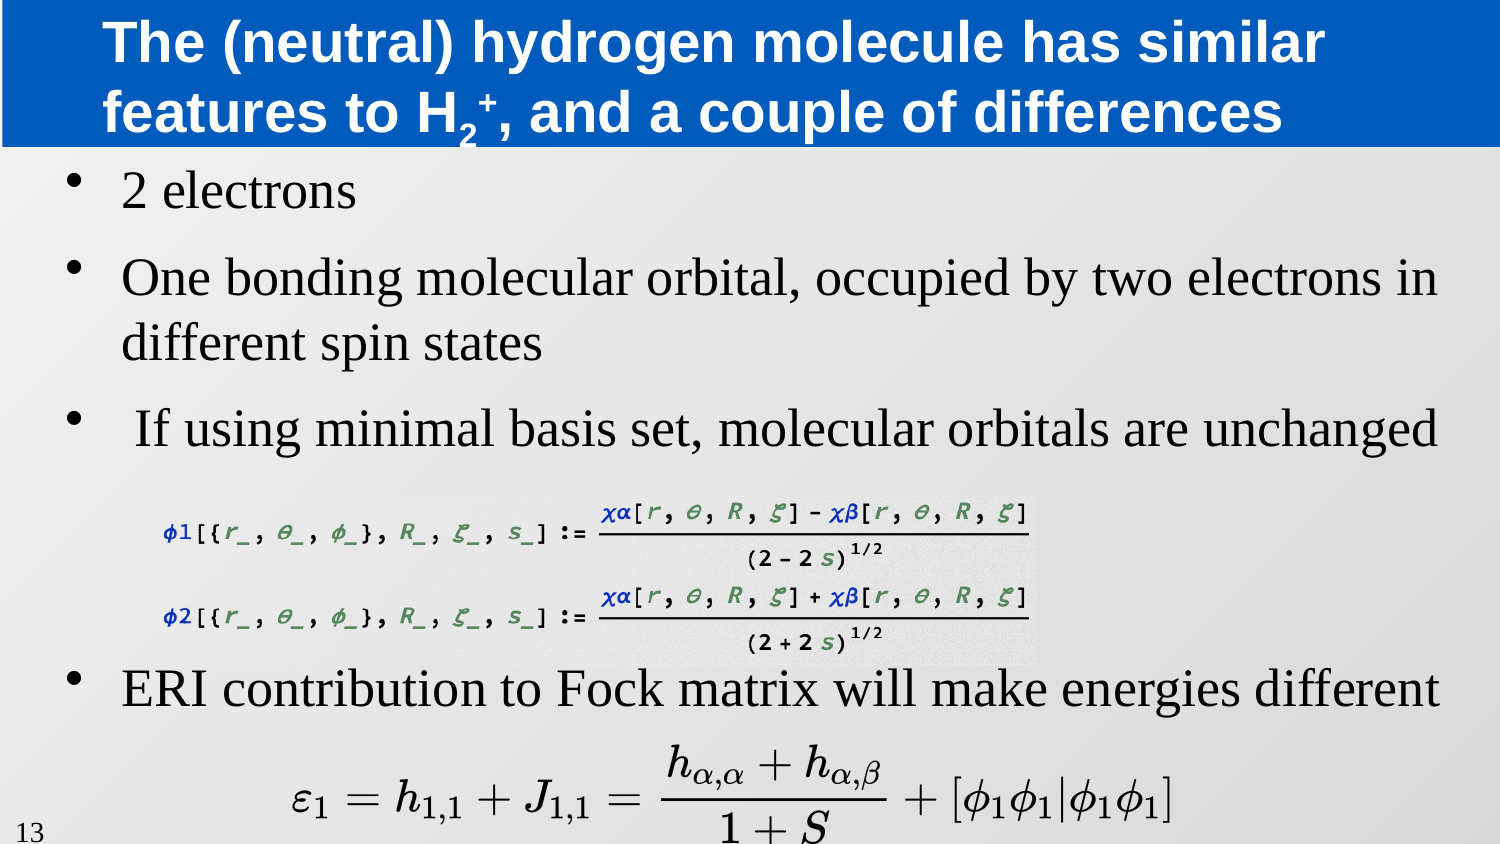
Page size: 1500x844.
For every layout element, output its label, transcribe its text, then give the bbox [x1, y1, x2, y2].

picture [291, 744, 1176, 844]
title The (neutral) hydrogen molecule has similar features to H2+, and a couple of differences [87, 0, 1363, 144]
slide_number 13 [0, 806, 101, 844]
list 2 electrons One bonding molecular orbital, occupied by two electrons in different spin states If using minimal basis set, molecular orbitals are unchanged ERI contribution to Fock matrix will make energies different [49, 146, 1488, 735]
picture [161, 496, 1038, 666]
